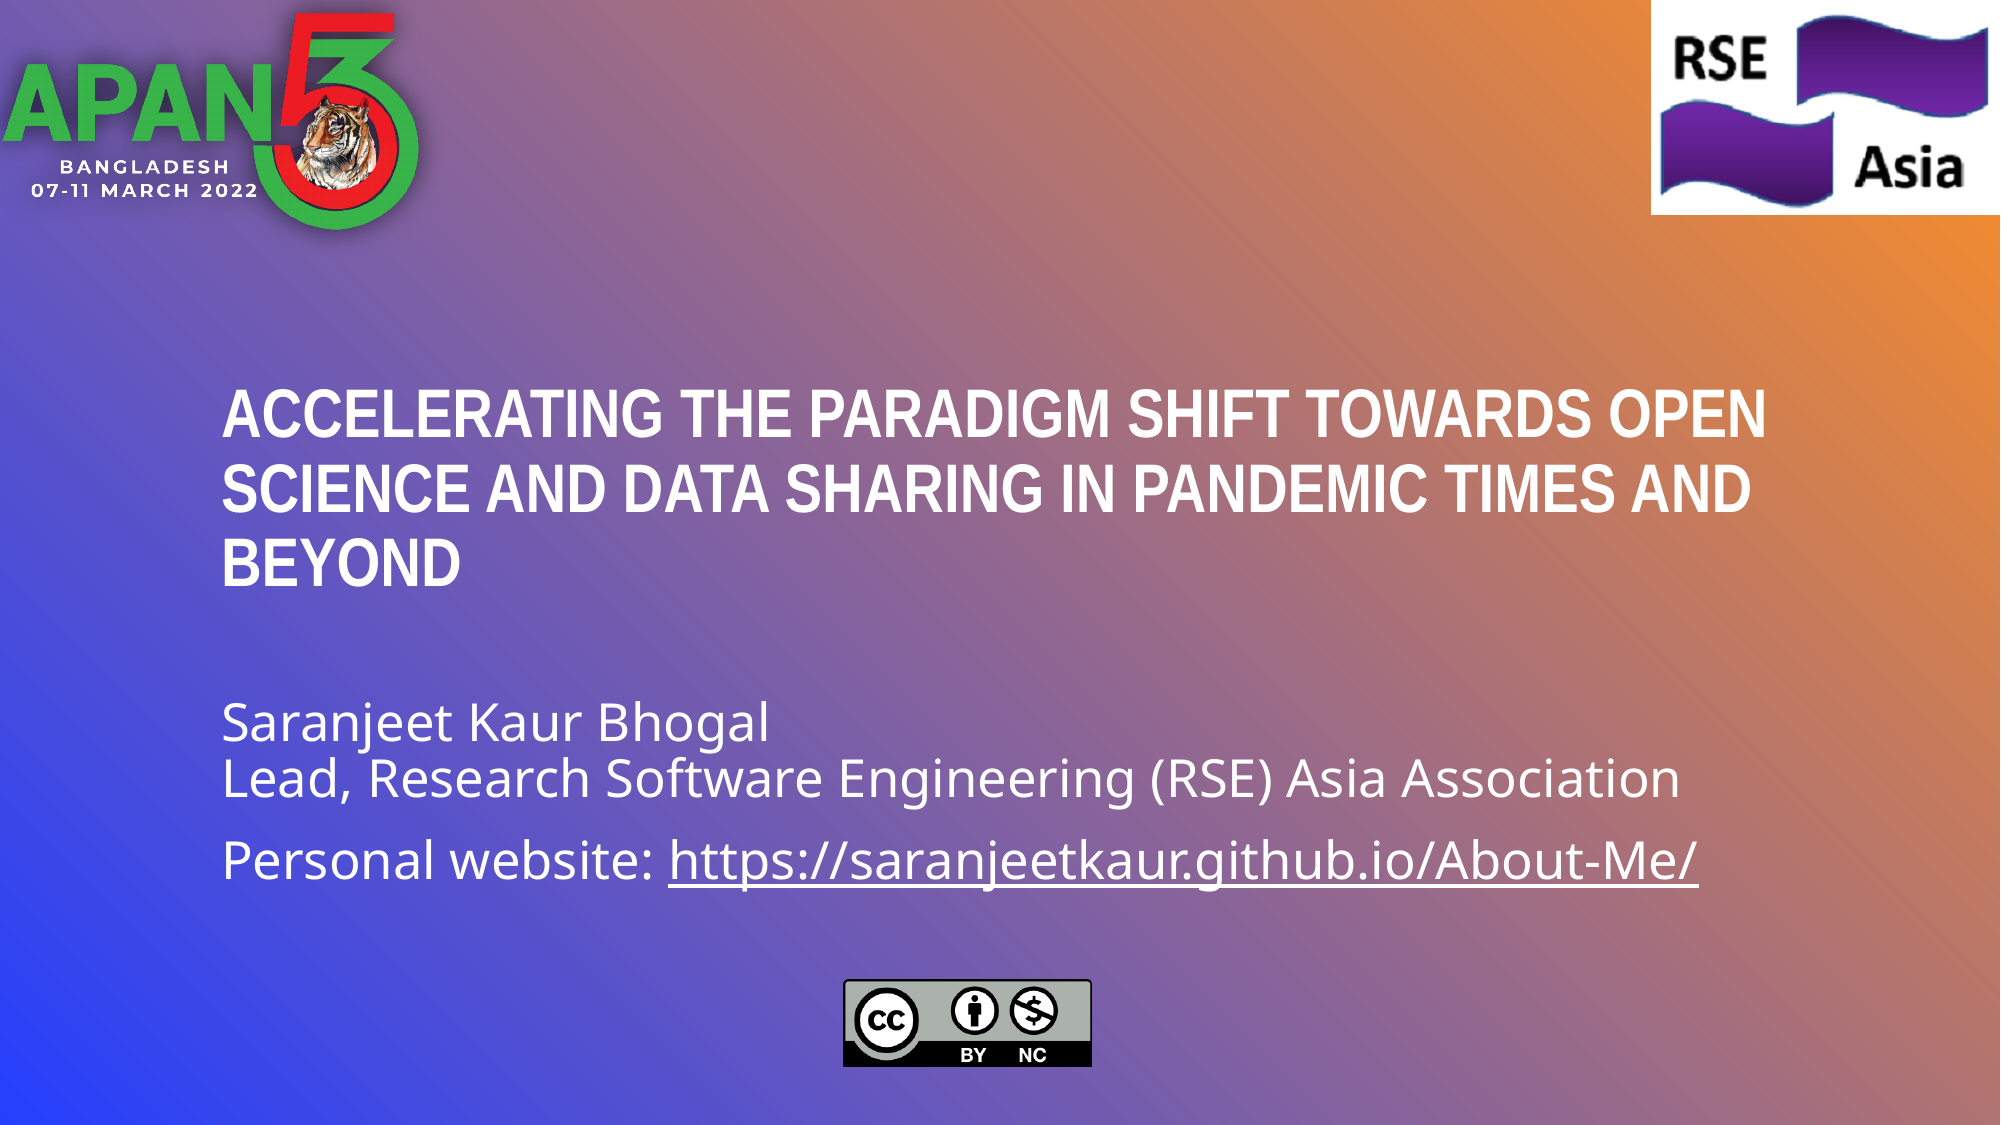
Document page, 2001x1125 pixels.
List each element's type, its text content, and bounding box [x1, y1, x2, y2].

text_box [0, 0, 2000, 1125]
subtitle Saranjeet Kaur Bhogal Lead, Research Software Engineering (RSE) Asia Association Personal website: https://saranjeetkaur.github.io/About-Me/ [206, 687, 1794, 902]
picture [843, 979, 1092, 1067]
picture [0, 10, 423, 233]
title Accelerating the paradigm shift towards Open Science and Data Sharing in Pandemic times and beyond [206, 368, 1794, 609]
picture [1651, 0, 2000, 215]
